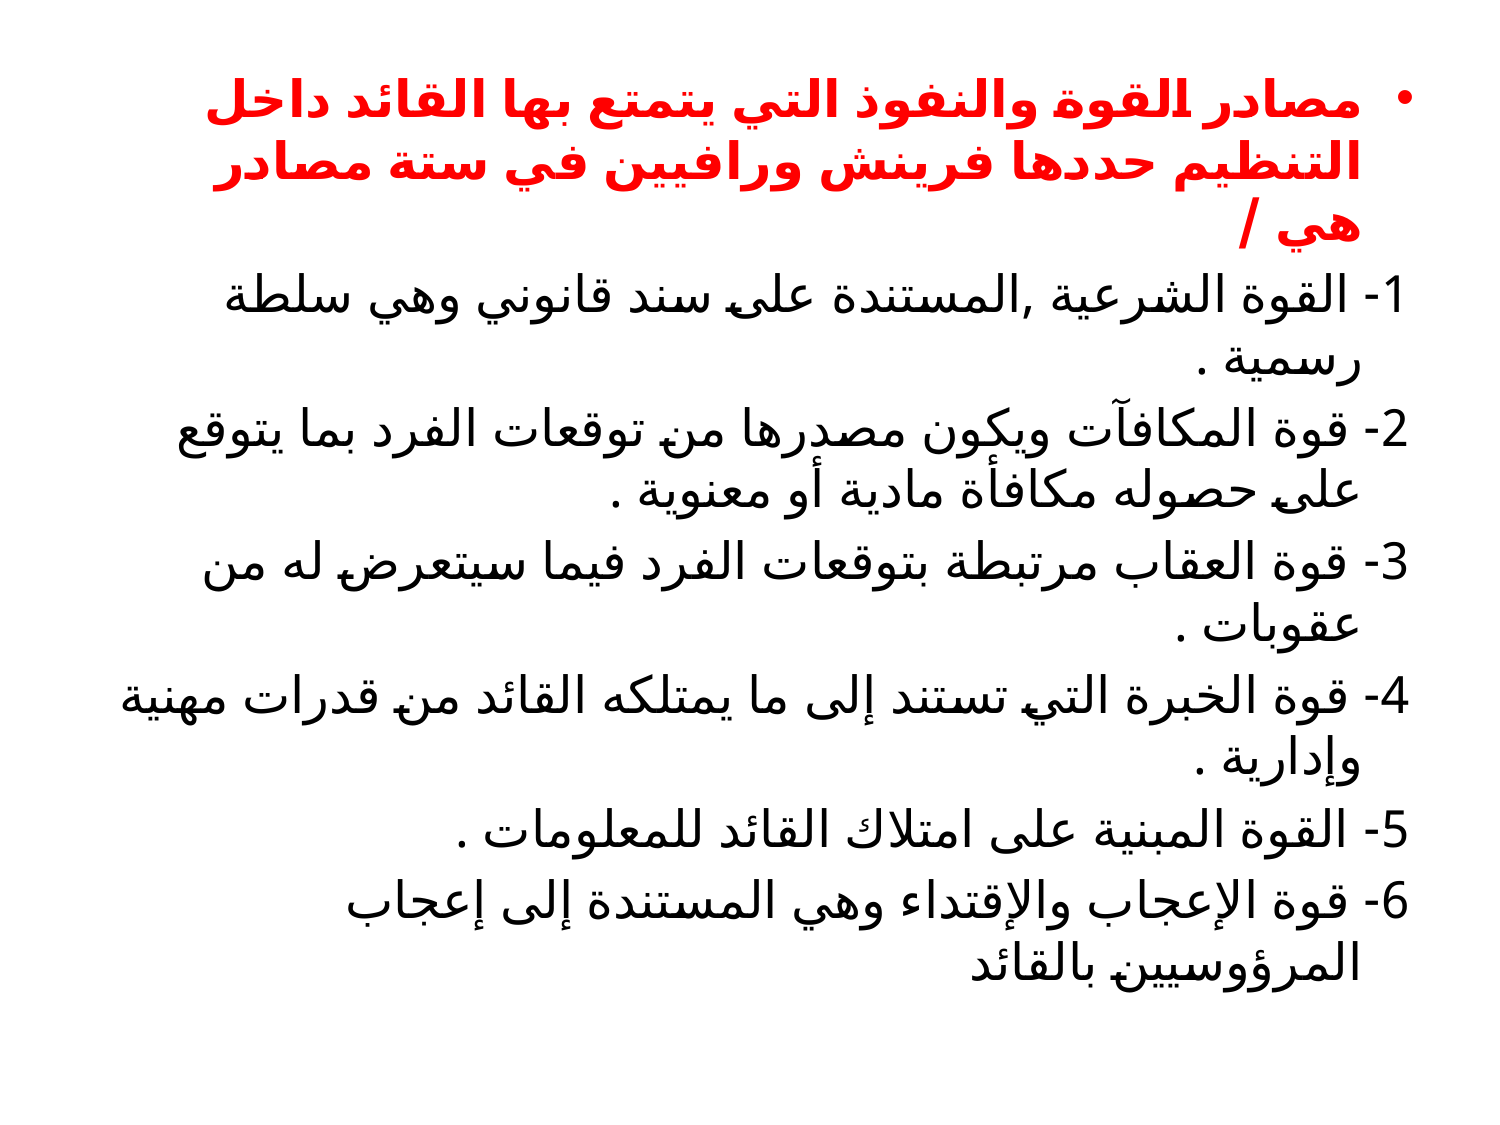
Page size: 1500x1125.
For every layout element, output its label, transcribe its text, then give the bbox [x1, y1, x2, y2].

list مصادر القوة والنفوذ التي يتمتع بها القائد داخل التنظيم حددها فرينش ورافيين في ستة مصادر هي / 1- القوة الشرعية ,المستندة على سند قانوني وهي سلطة رسمية . 2- قوة المكافآت ويكون مصدرها من توقعات الفرد بما يتوقع على حصوله مكافأة مادية أو معنوية . 3- قوة العقاب مرتبطة بتوقعات الفرد فيما سيتعرض له من عقوبات . 4- قوة الخبرة التي تستند إلى ما يمتلكه القائد من قدرات مهنية وإدارية . 5- القوة المبنية على امتلاك القائد للمعلومات . 6- قوة الإعجاب والإقتداء وهي المستندة إلى إعجاب المرؤوسيين بالقائد [75, 58, 1425, 1005]
